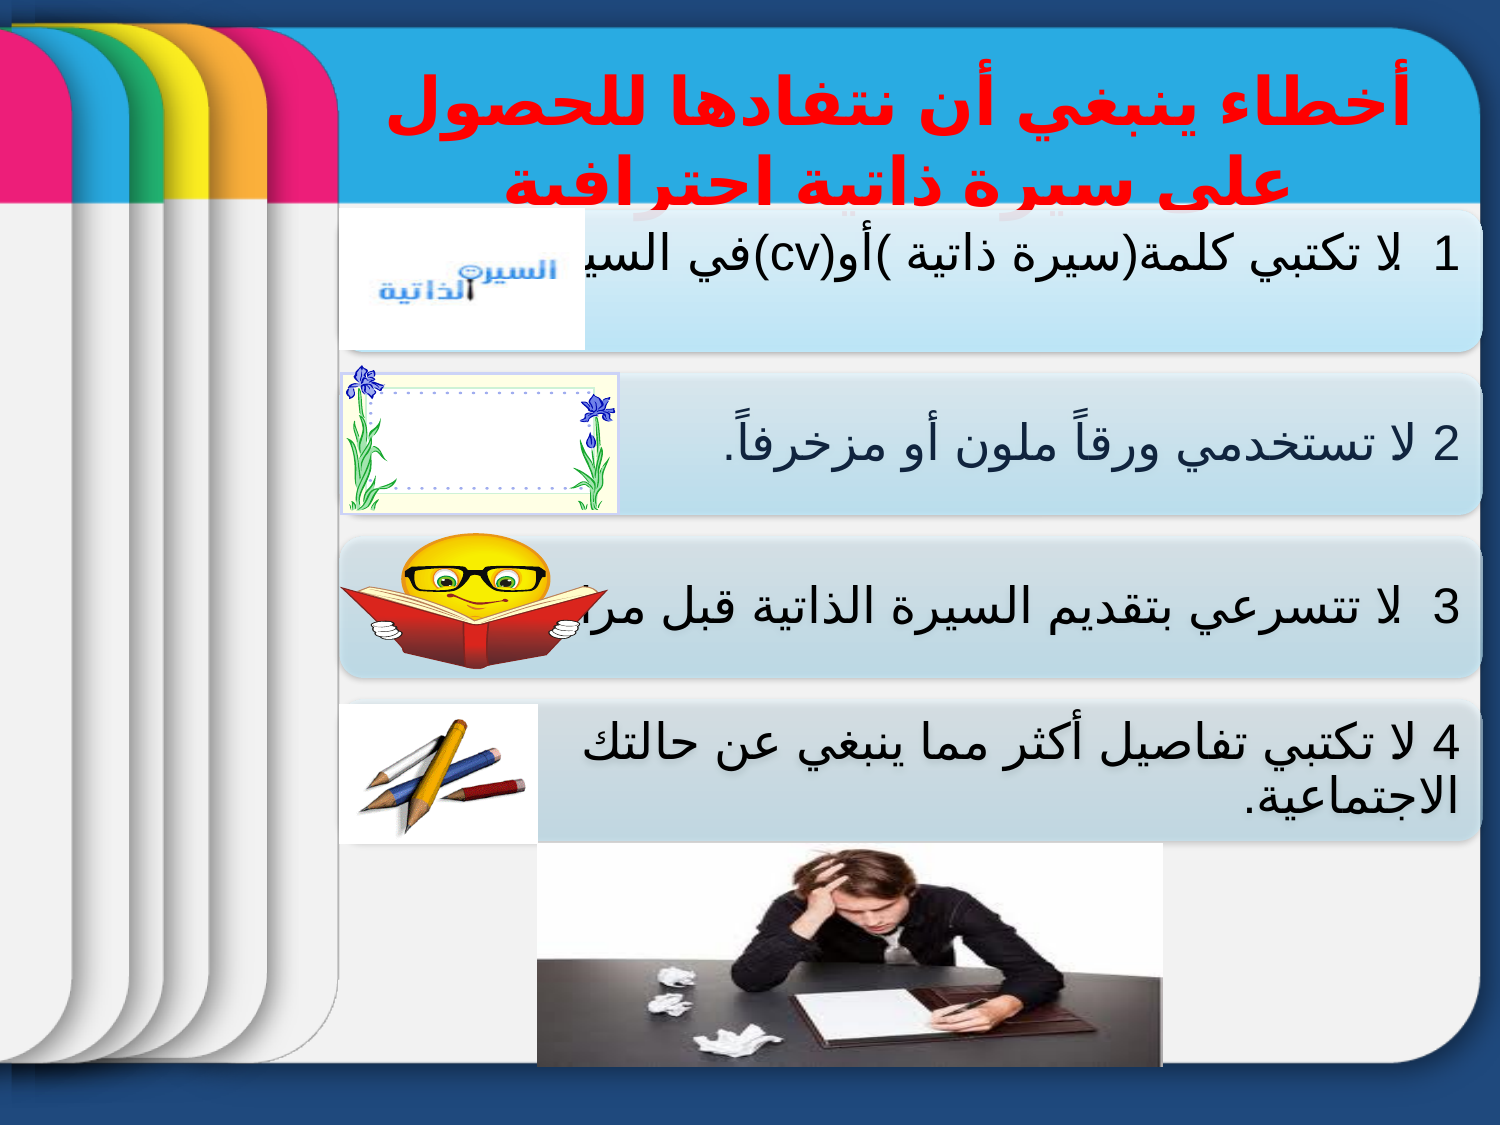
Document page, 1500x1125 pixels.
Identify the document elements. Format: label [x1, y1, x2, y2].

picture [0, 0, 1500, 1125]
list [339, 207, 1483, 844]
